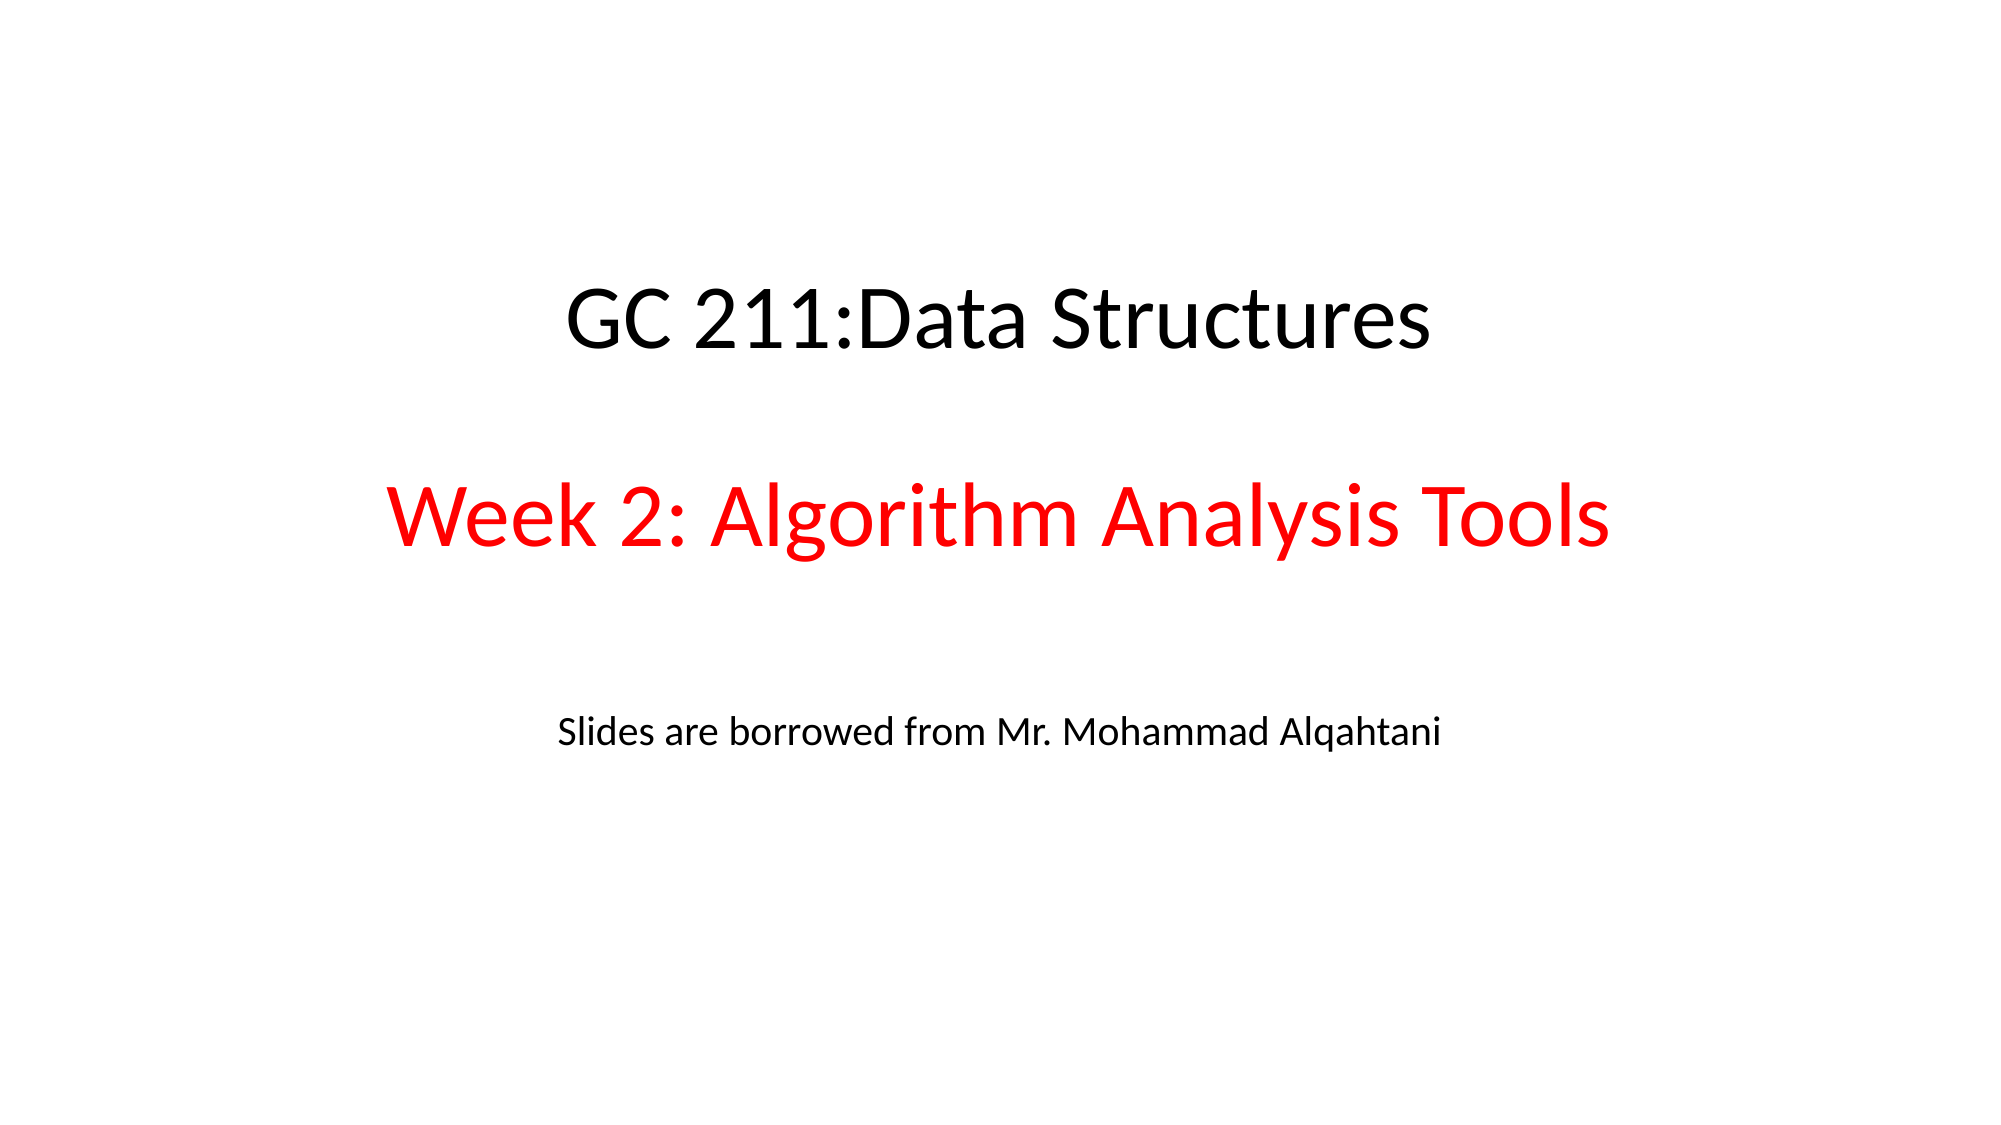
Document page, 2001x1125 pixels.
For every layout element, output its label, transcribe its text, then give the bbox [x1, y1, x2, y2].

subtitle Slides are borrowed from Mr. Mohammad Alqahtani [249, 590, 1751, 863]
title GC 211:Data Structures Week 2: Algorithm Analysis Tools [249, 181, 1751, 574]
